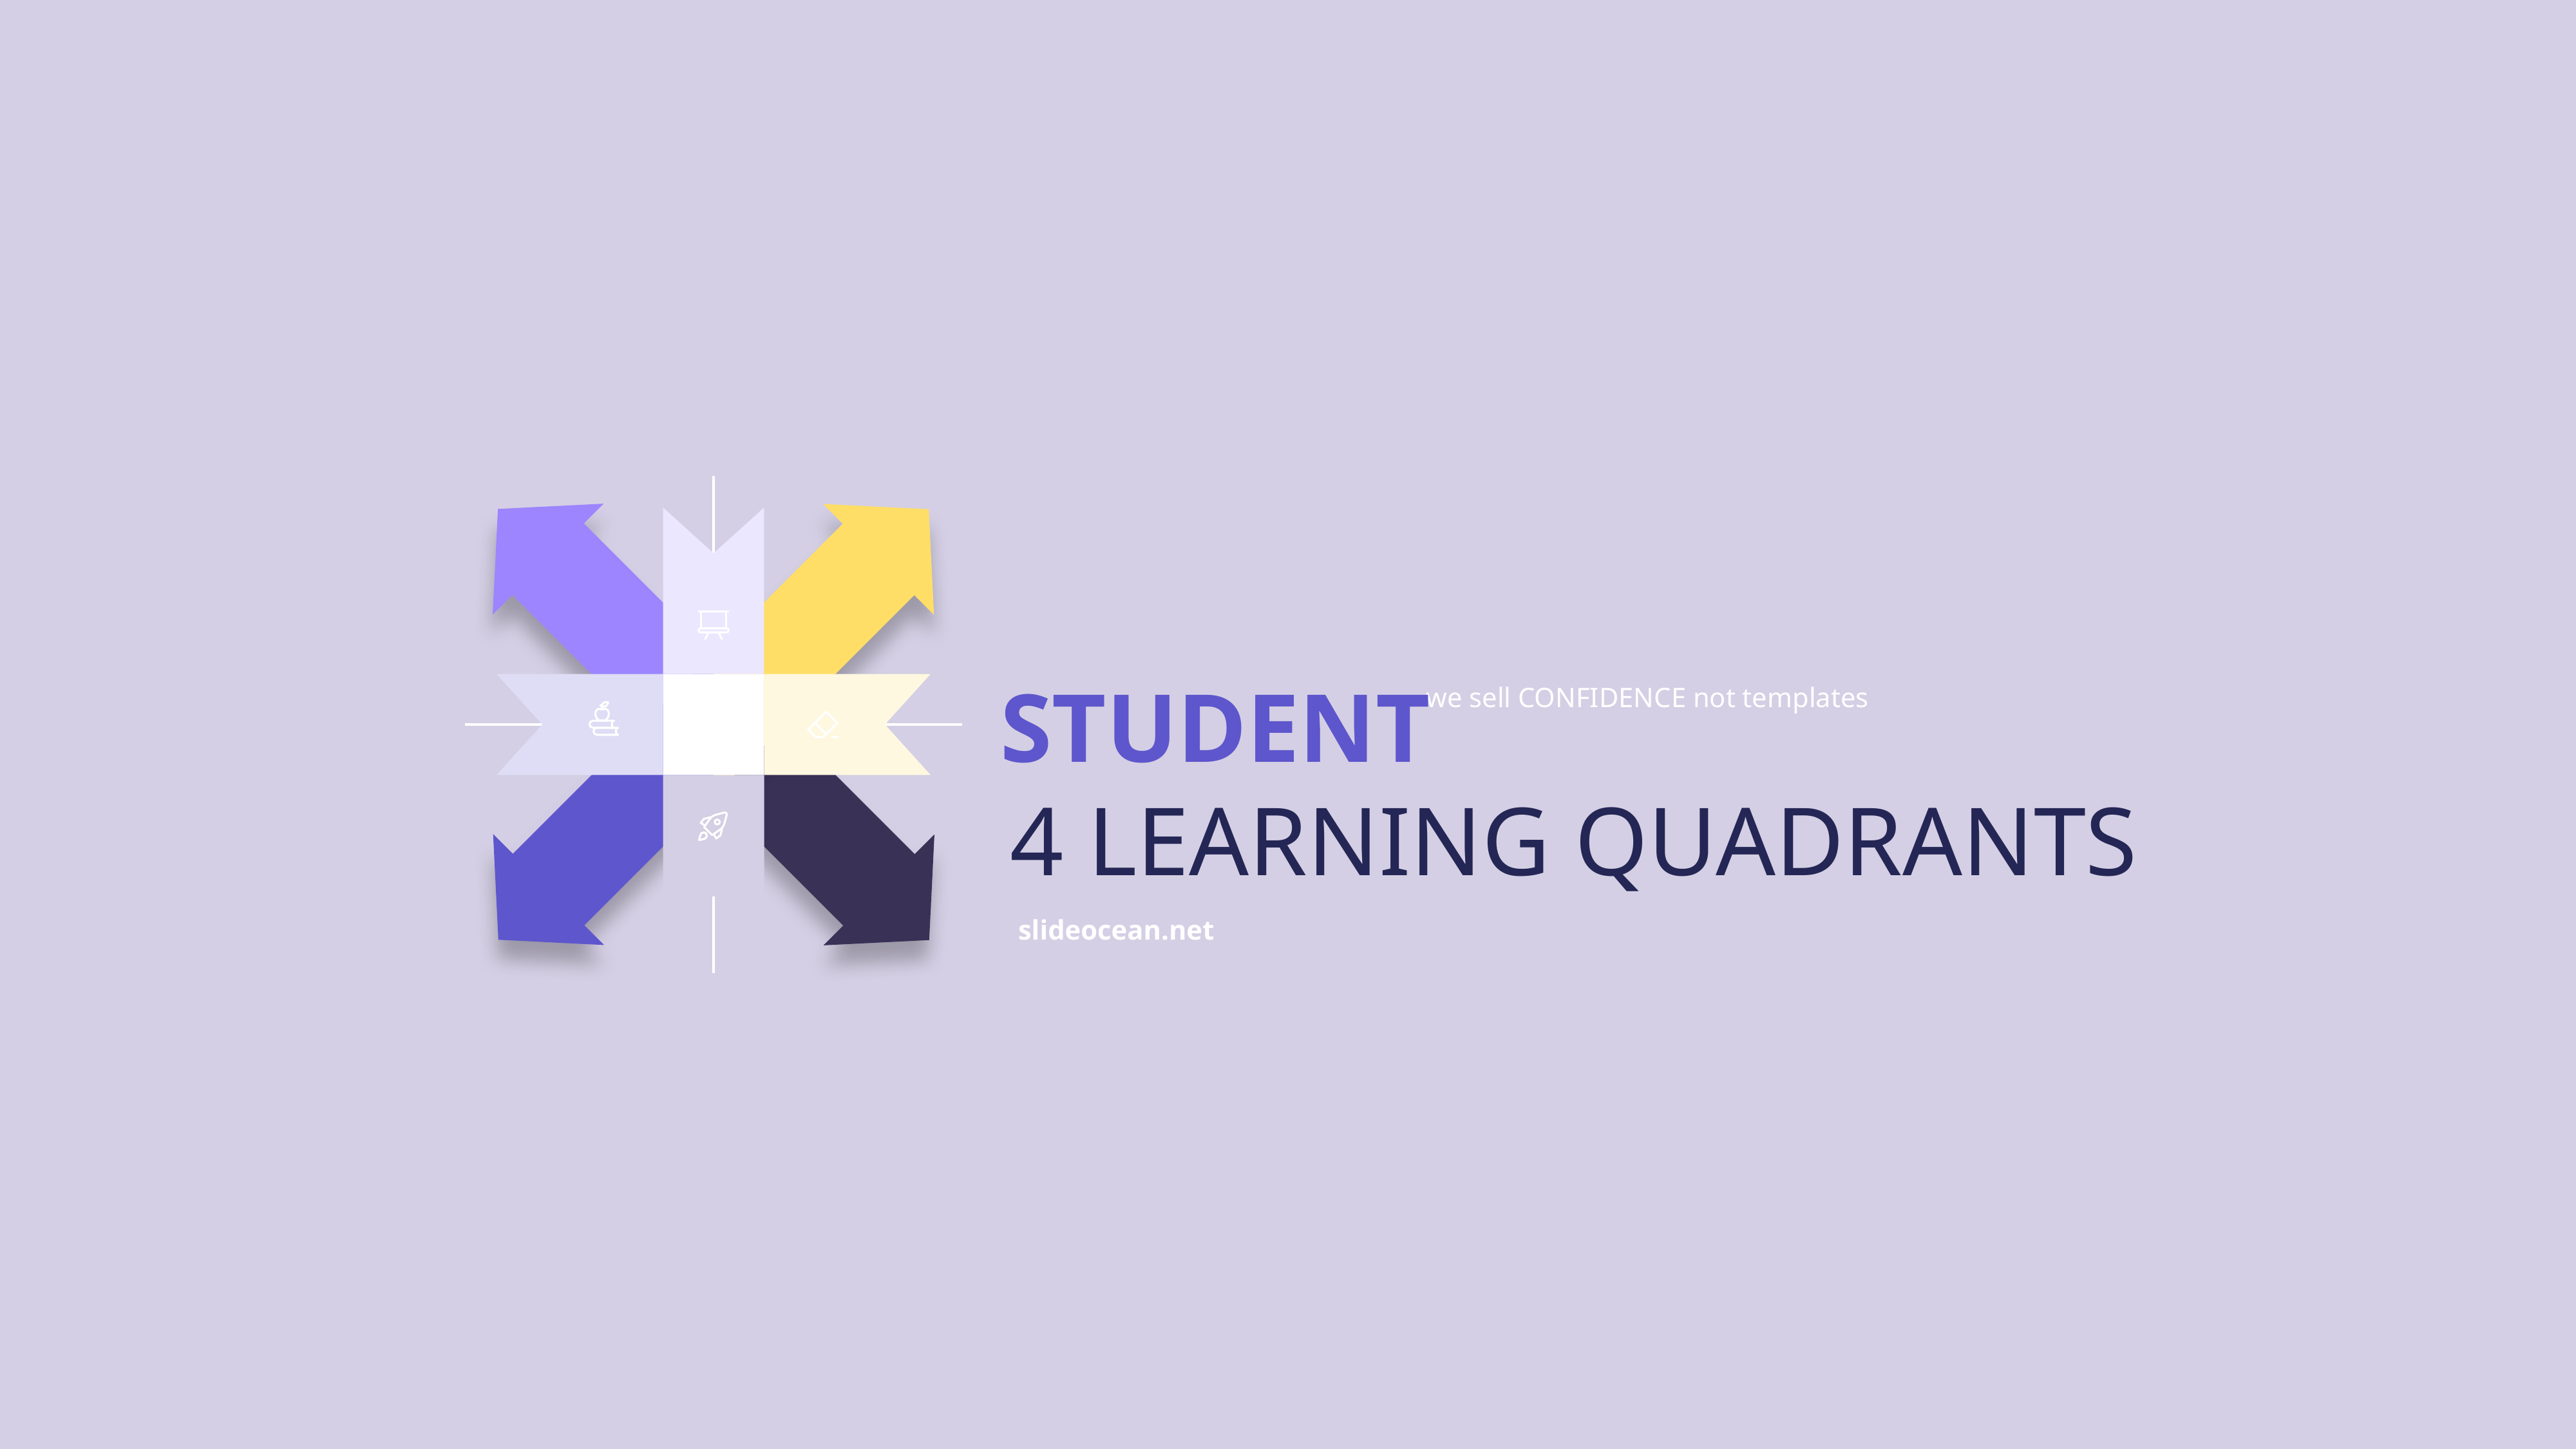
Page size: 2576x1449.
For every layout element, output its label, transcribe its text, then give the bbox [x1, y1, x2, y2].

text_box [464, 475, 963, 974]
text_box 4 LEARNING QUADRANTS [1000, 777, 2148, 900]
text_box STUDENT [990, 663, 1440, 786]
text_box slideocean.net [1009, 908, 1224, 951]
text_box we sell CONFIDENCE not templates [1440, 676, 1879, 718]
